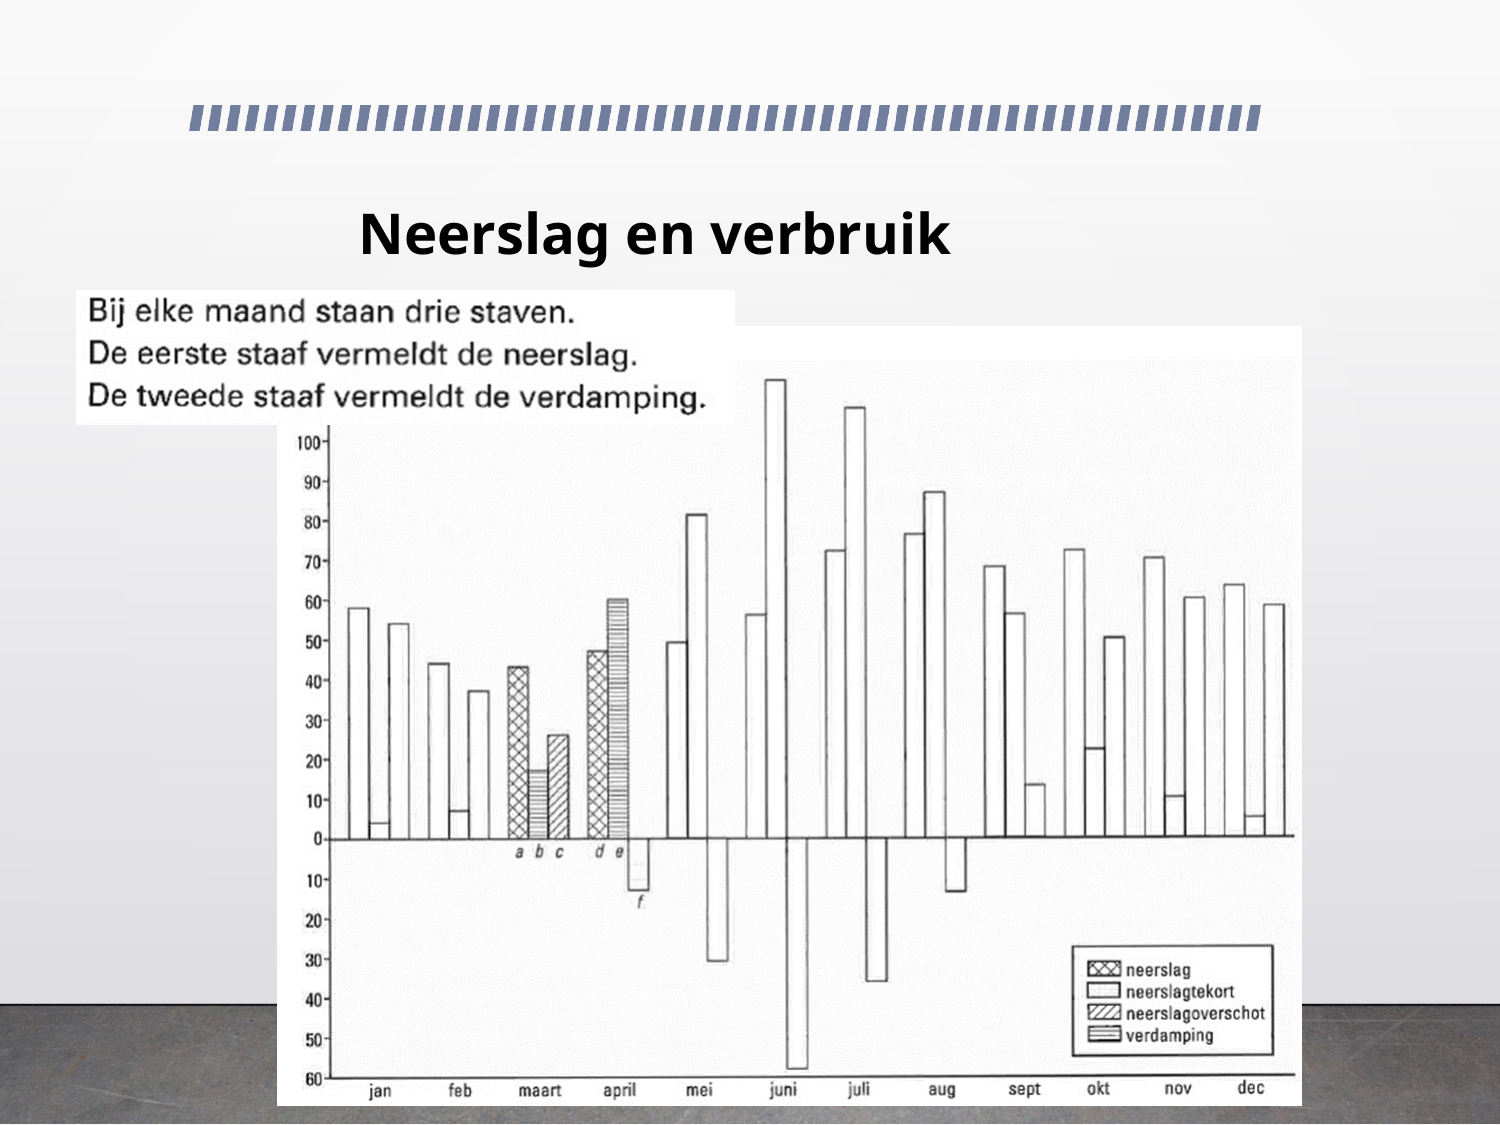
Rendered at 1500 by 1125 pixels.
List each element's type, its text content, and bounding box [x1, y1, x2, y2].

picture [0, 290, 1500, 1124]
title Neerslag en verbruik [112, 125, 1199, 268]
